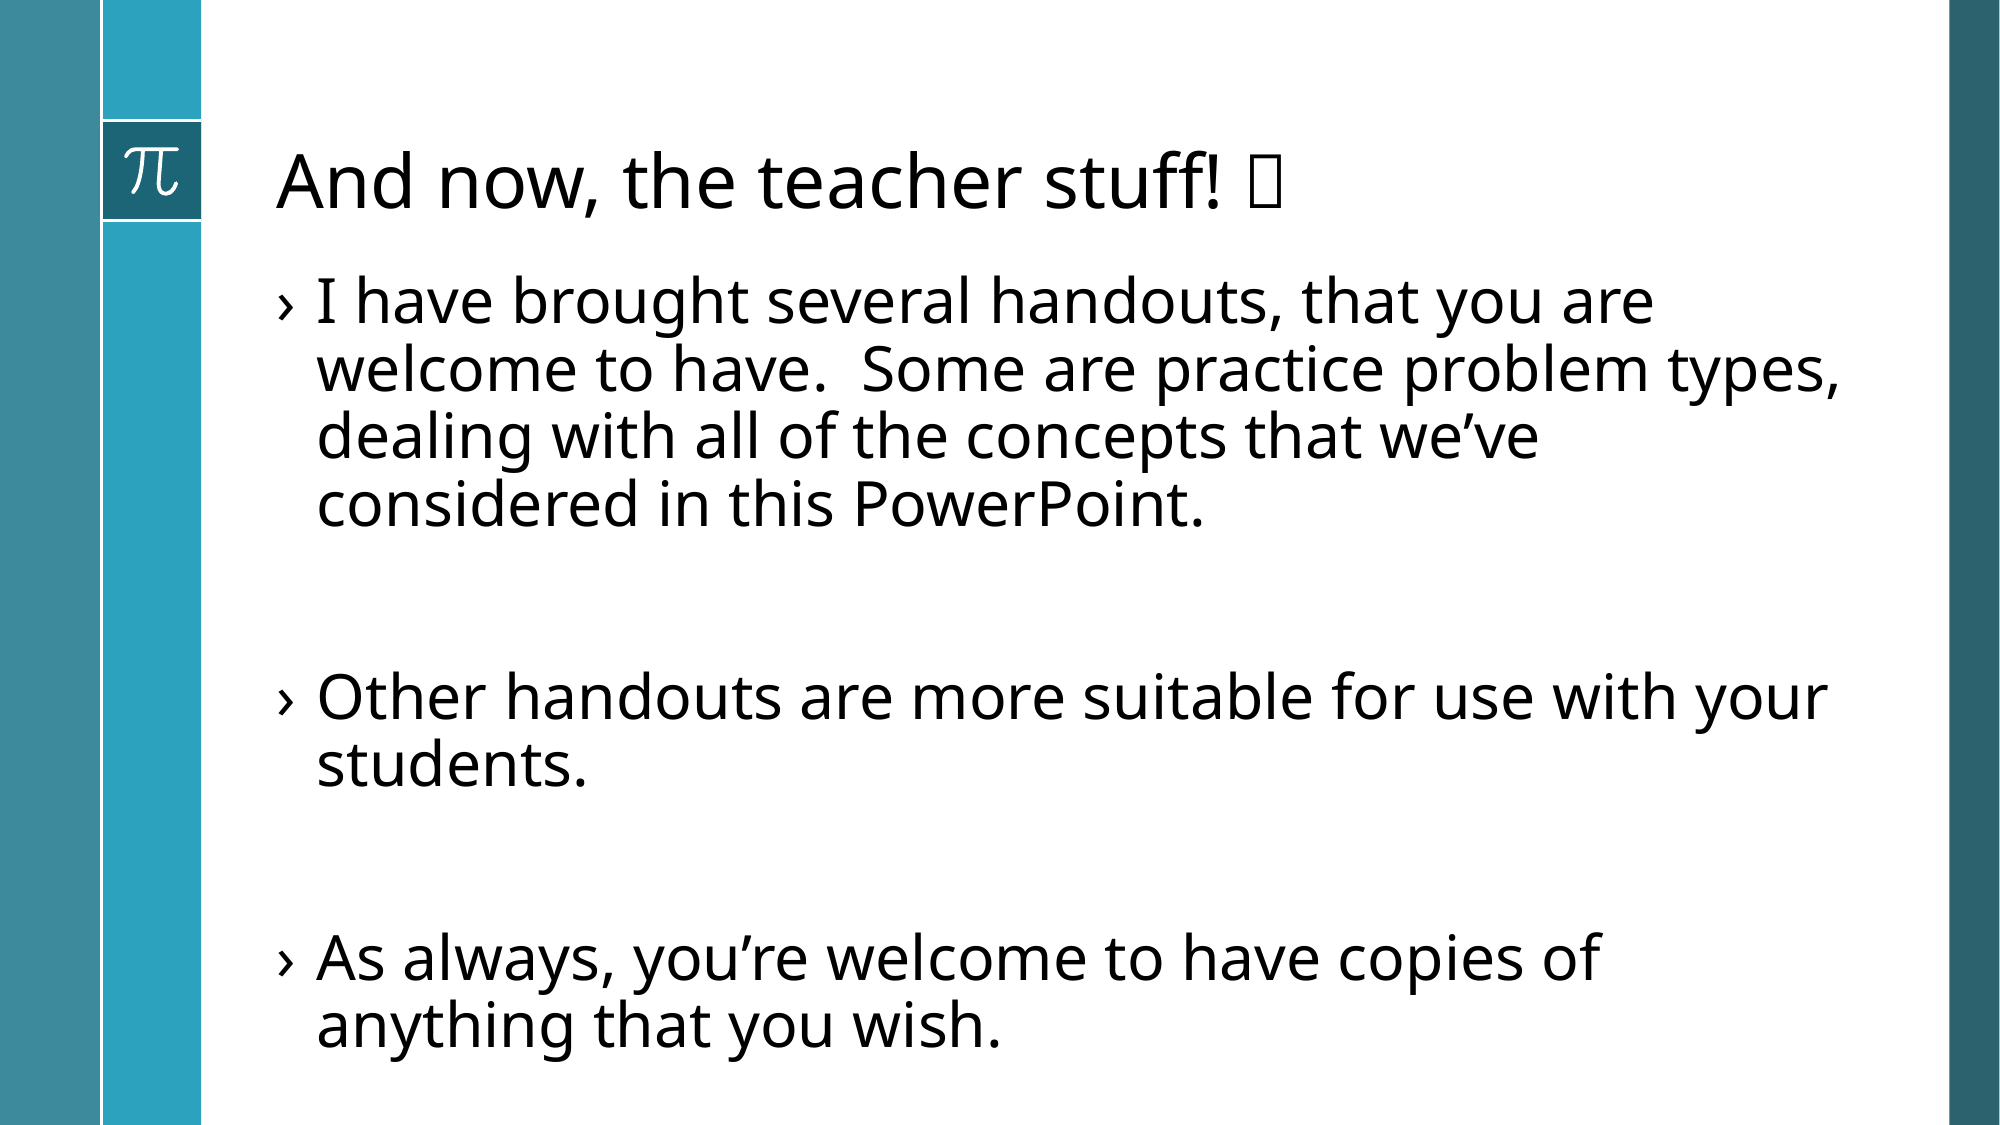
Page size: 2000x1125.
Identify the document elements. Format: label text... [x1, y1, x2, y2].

list I have brought several handouts, that you are welcome to have. Some are practice problem types, dealing with all of the concepts that we’ve considered in this PowerPoint. Other handouts are more suitable for use with your students. As always, you’re welcome to have copies of anything that you wish. [261, 262, 1867, 1013]
title And now, the teacher stuff!  [261, 29, 1867, 233]
